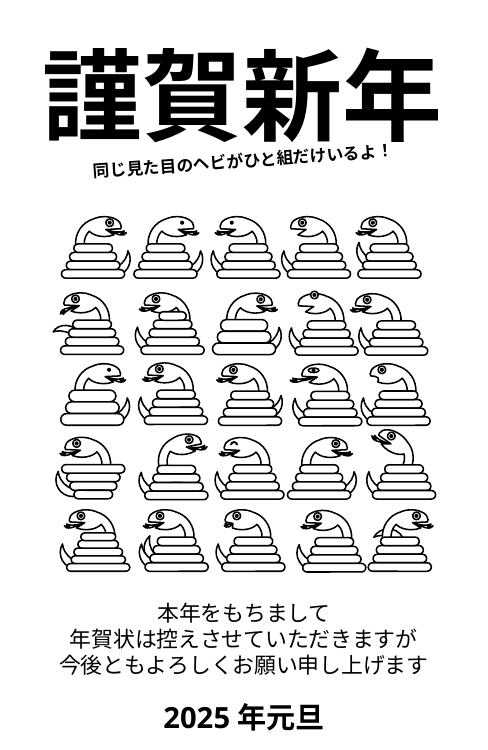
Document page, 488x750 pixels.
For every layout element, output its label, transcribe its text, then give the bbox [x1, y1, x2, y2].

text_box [51, 216, 436, 573]
text_box 謹賀新年 [27, 26, 458, 162]
text_box 本年をもちまして 年賀状は控えさせていただきますが 今後ともよろしくお願い申し上げます [44, 592, 444, 686]
text_box 同じ見た目のヘビがひと組だけいるよ！ [77, 131, 410, 190]
text_box 2025年元旦 [148, 692, 340, 743]
